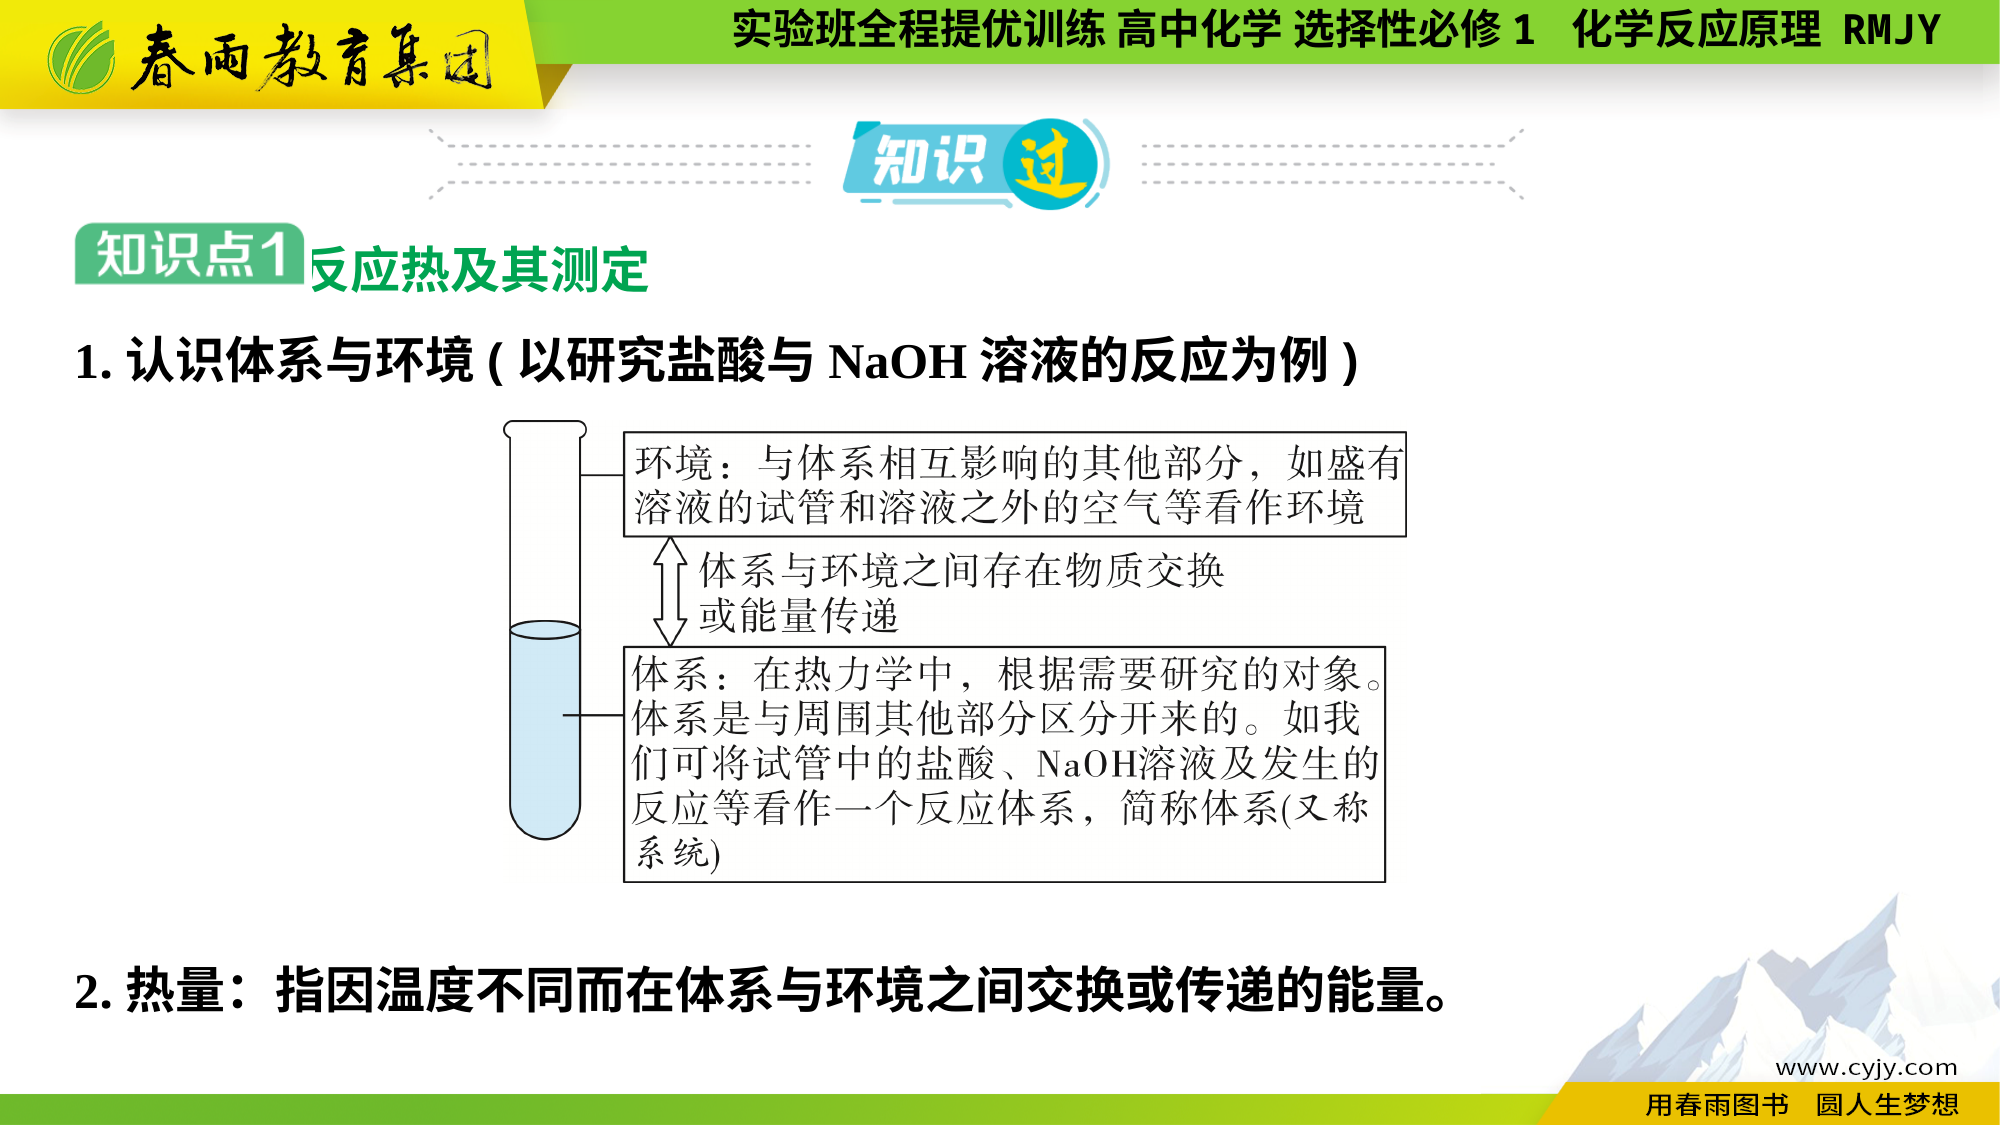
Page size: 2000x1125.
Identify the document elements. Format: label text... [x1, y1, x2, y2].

picture [0, 0, 2000, 1125]
list 反应热及其测定 1.认识体系与环境(以研究盐酸与NaOH溶液的反应为例) 2.热量：指因温度不同而在体系与环境之间交换或传递的能量。 [59, 200, 1944, 1023]
